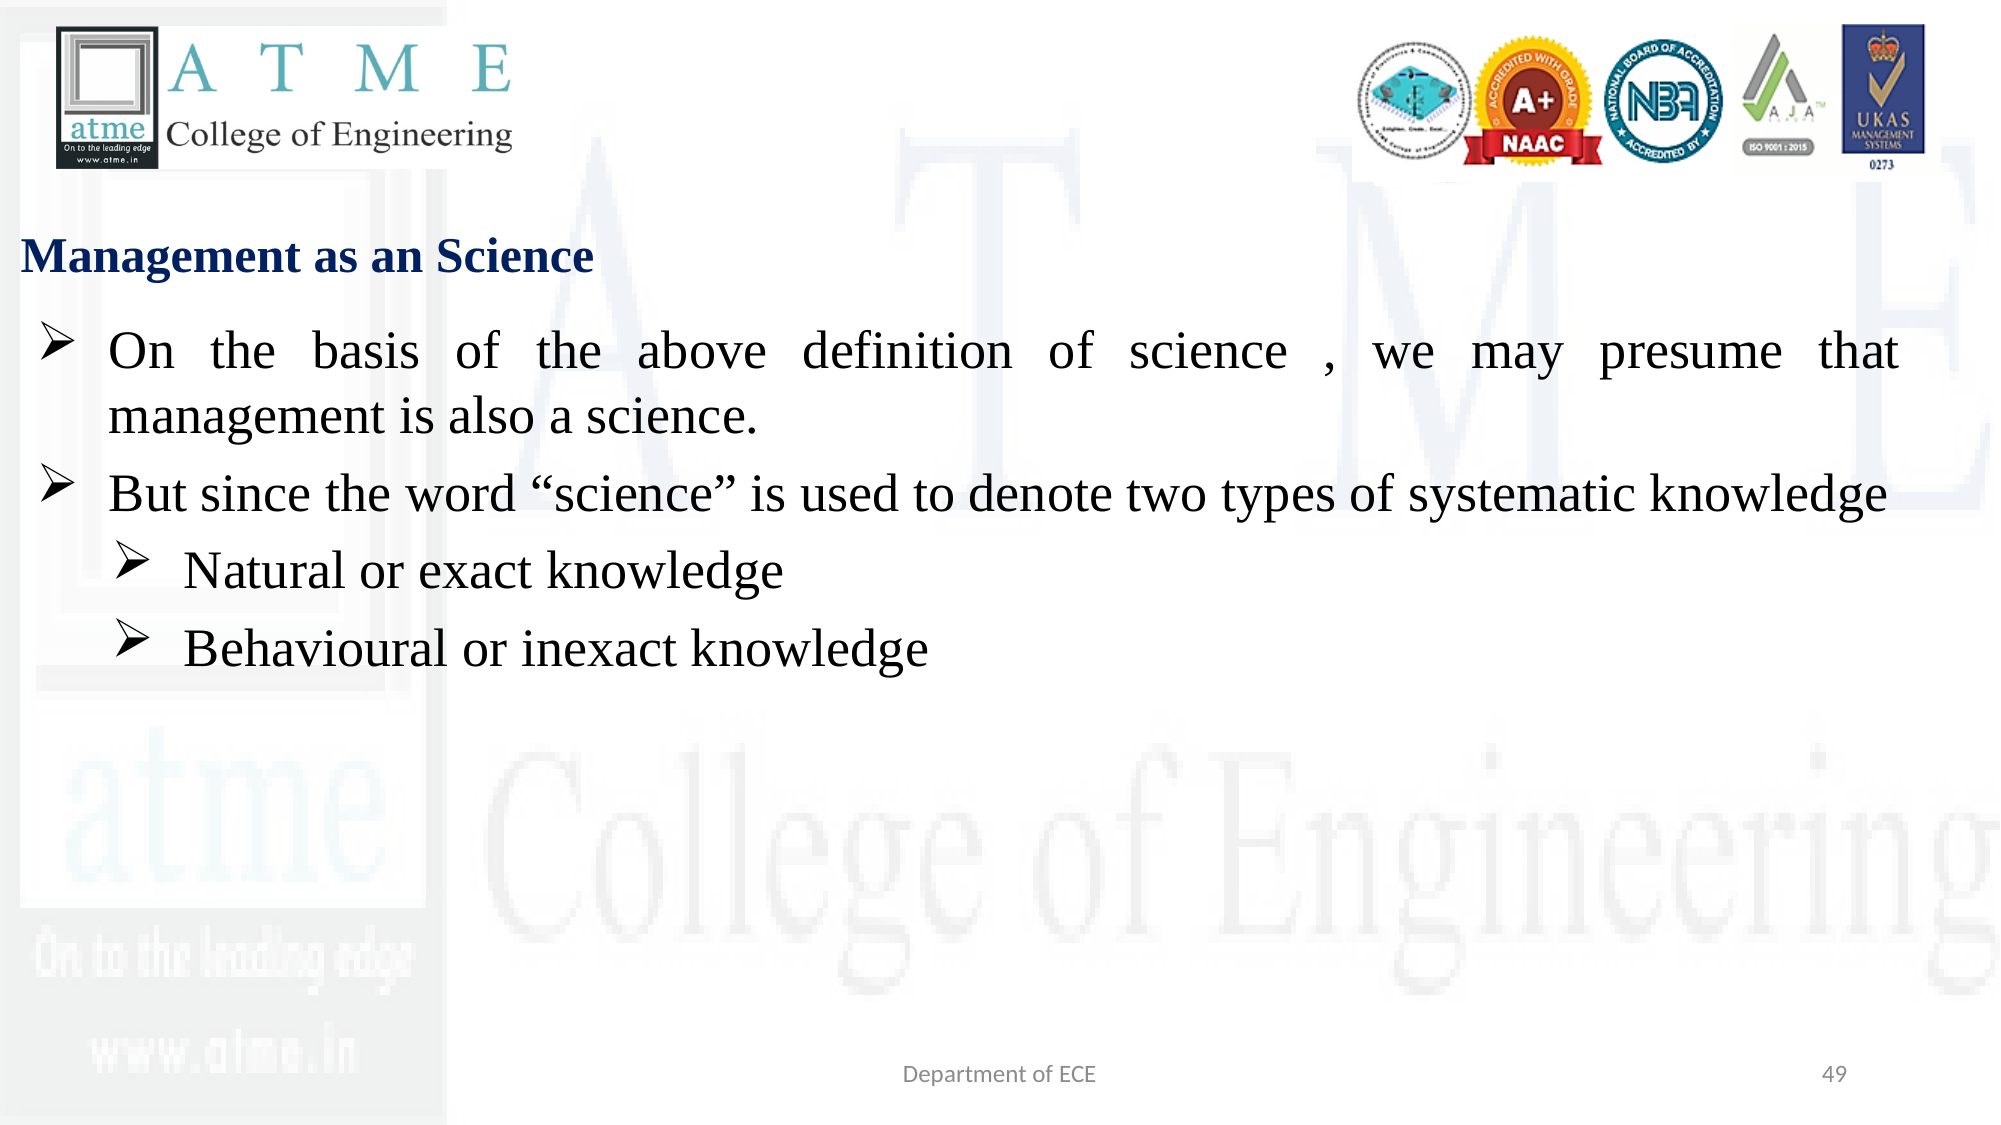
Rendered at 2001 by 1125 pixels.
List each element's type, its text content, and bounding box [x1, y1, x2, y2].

picture [1352, 24, 1941, 186]
text_box Management as an Science [5, 185, 729, 291]
footer Department of ECE [662, 1042, 1338, 1103]
slide_number 49 [1412, 1042, 1863, 1103]
text_box On the basis of the above definition of science , we may presume that management is also a science. But since the word “science” is used to denote two types of systematic knowledge Natural or exact knowledge Behavioural or inexact knowledge [21, 307, 1918, 762]
picture [56, 26, 512, 169]
